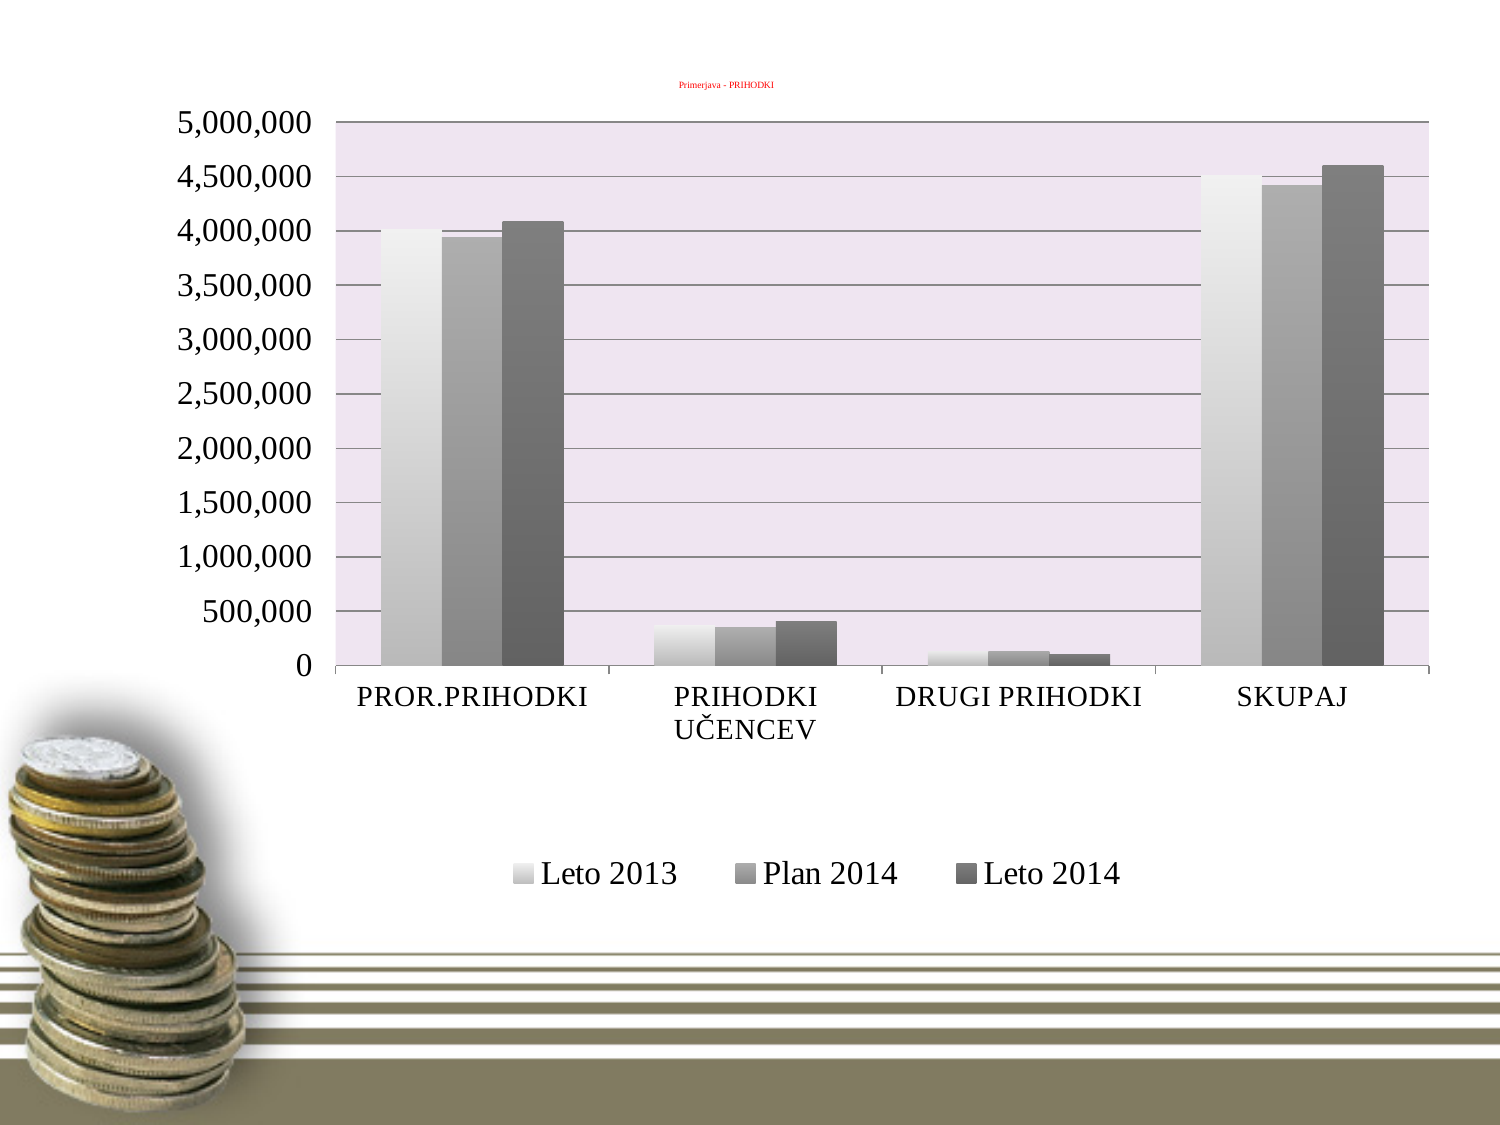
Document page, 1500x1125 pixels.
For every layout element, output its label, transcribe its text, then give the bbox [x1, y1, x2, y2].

picture [0, 0, 1500, 1125]
chart [34, 93, 1430, 1044]
title Primerjava - PRIHODKI [175, 58, 1278, 92]
